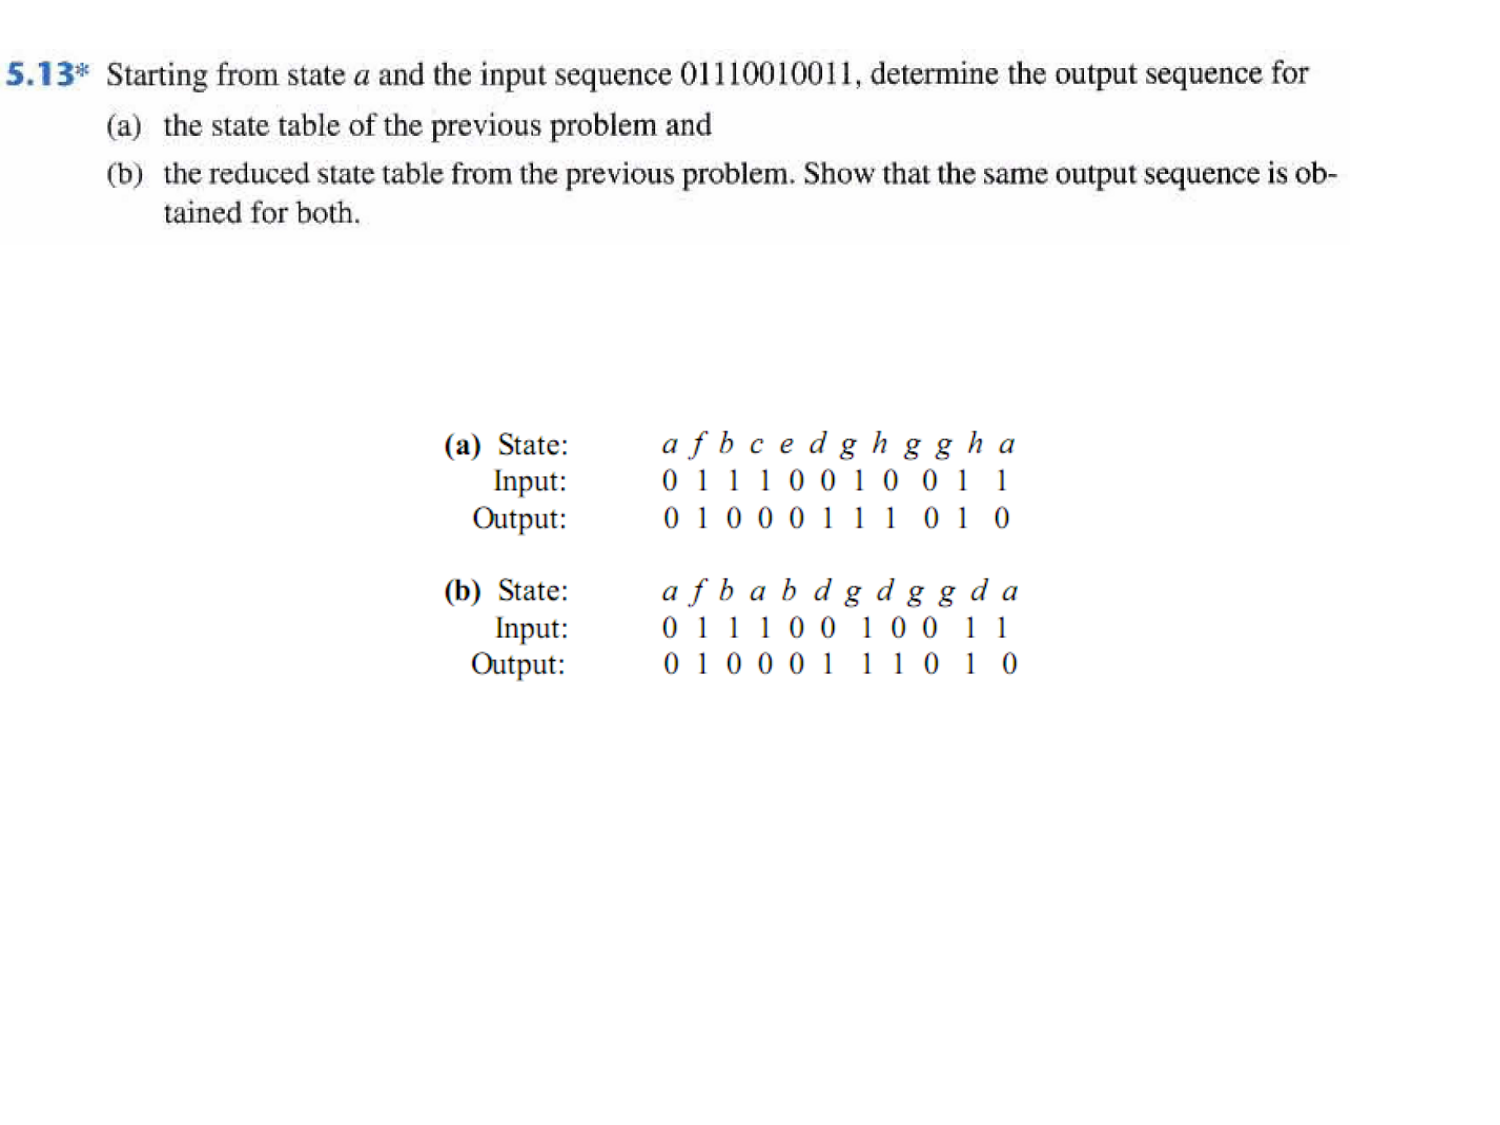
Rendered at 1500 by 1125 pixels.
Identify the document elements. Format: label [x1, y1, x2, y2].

picture [421, 403, 1079, 722]
picture [0, 49, 1351, 245]
